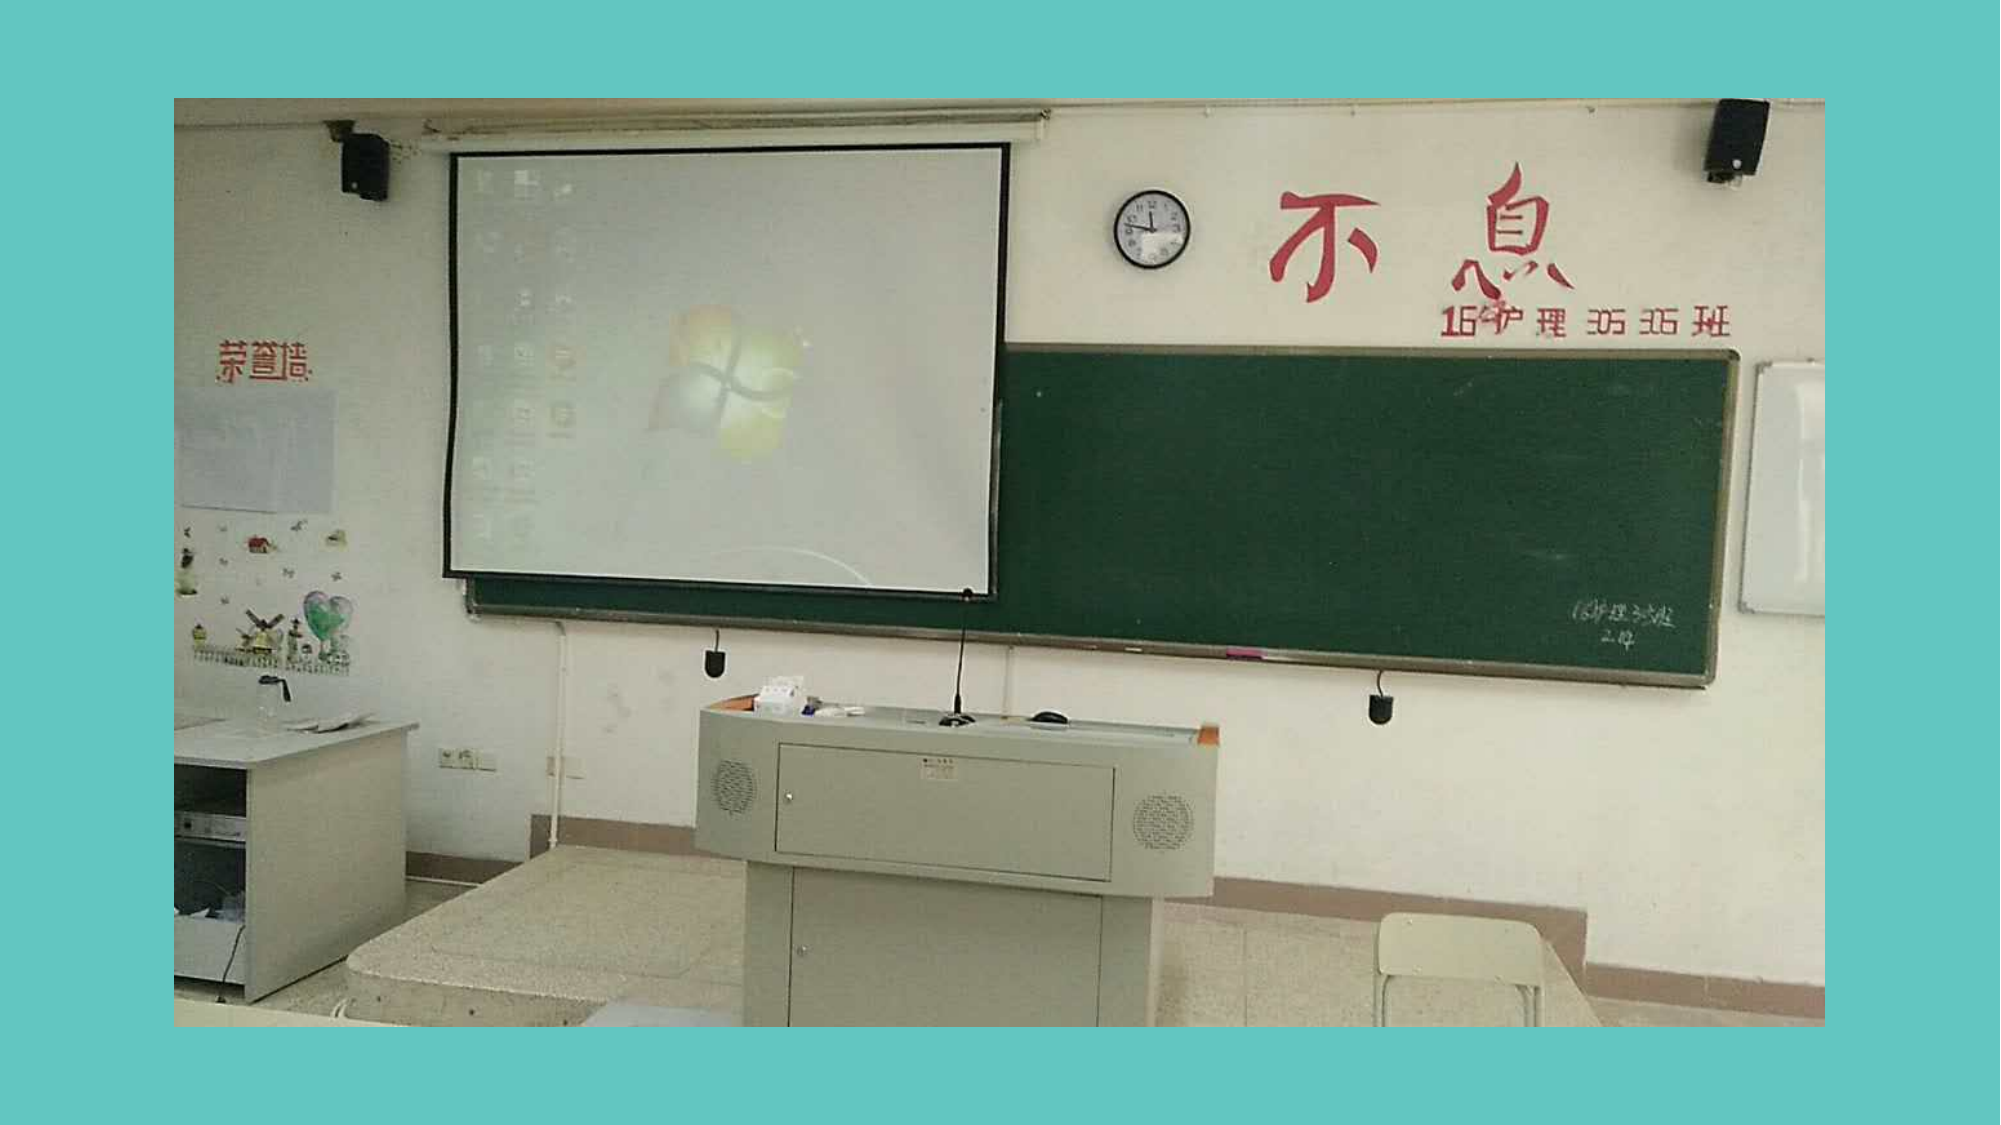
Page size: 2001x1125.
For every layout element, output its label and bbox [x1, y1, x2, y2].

picture [174, 98, 1825, 1027]
